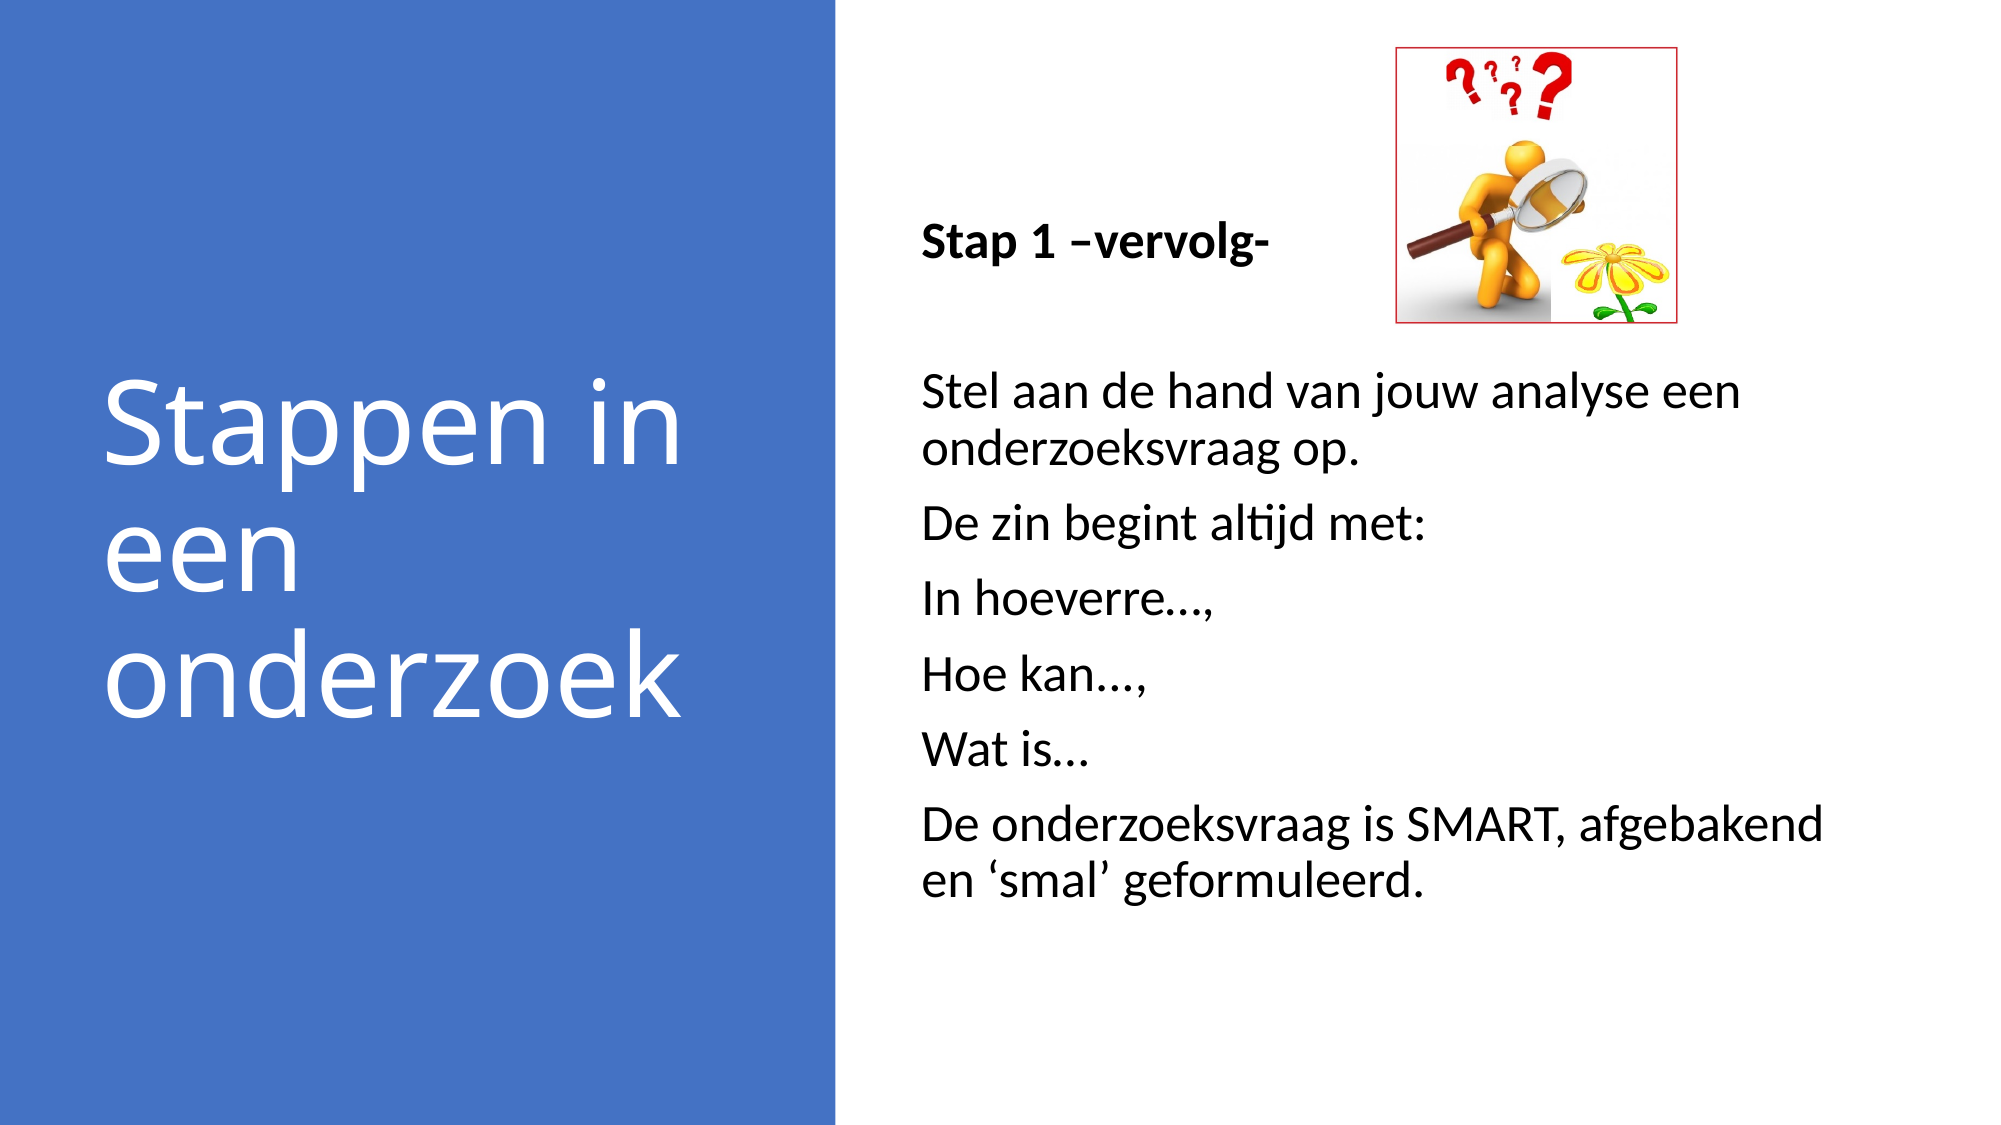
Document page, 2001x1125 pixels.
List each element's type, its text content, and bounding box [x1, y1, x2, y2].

title Stappen in een onderzoek [86, 101, 711, 1005]
picture [1392, 44, 1680, 326]
list Stap 1 –vervolg- Stel aan de hand van jouw analyse een onderzoeksvraag op. De zin begint altijd met: In hoeverre…, Hoe kan..., Wat is… De onderzoeksvraag is SMART, afgebakend en ‘smal’ geformuleerd. [906, 205, 1879, 920]
text_box [0, 0, 836, 1125]
